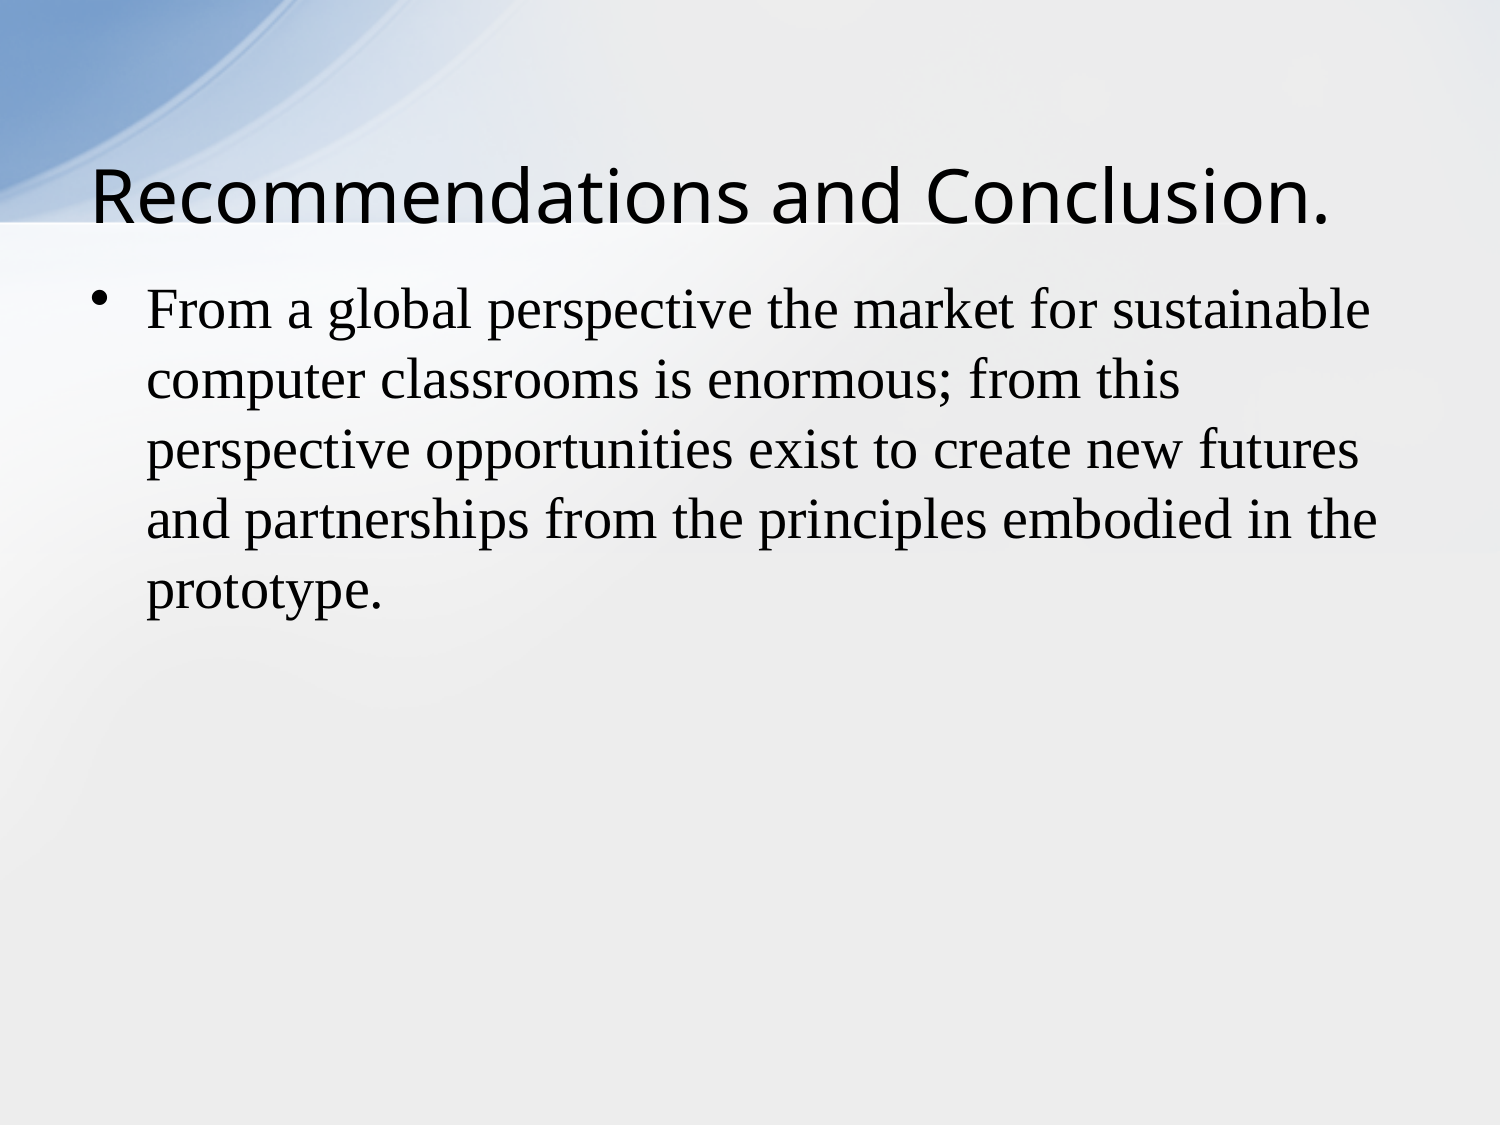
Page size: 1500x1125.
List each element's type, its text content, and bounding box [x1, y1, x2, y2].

title Recommendations and Conclusion. [75, 58, 1425, 247]
list From a global perspective the market for sustainable computer classrooms is enormous; from this perspective opportunities exist to create new futures and partnerships from the principles embodied in the prototype. [75, 262, 1425, 1005]
picture [0, 0, 1500, 1125]
